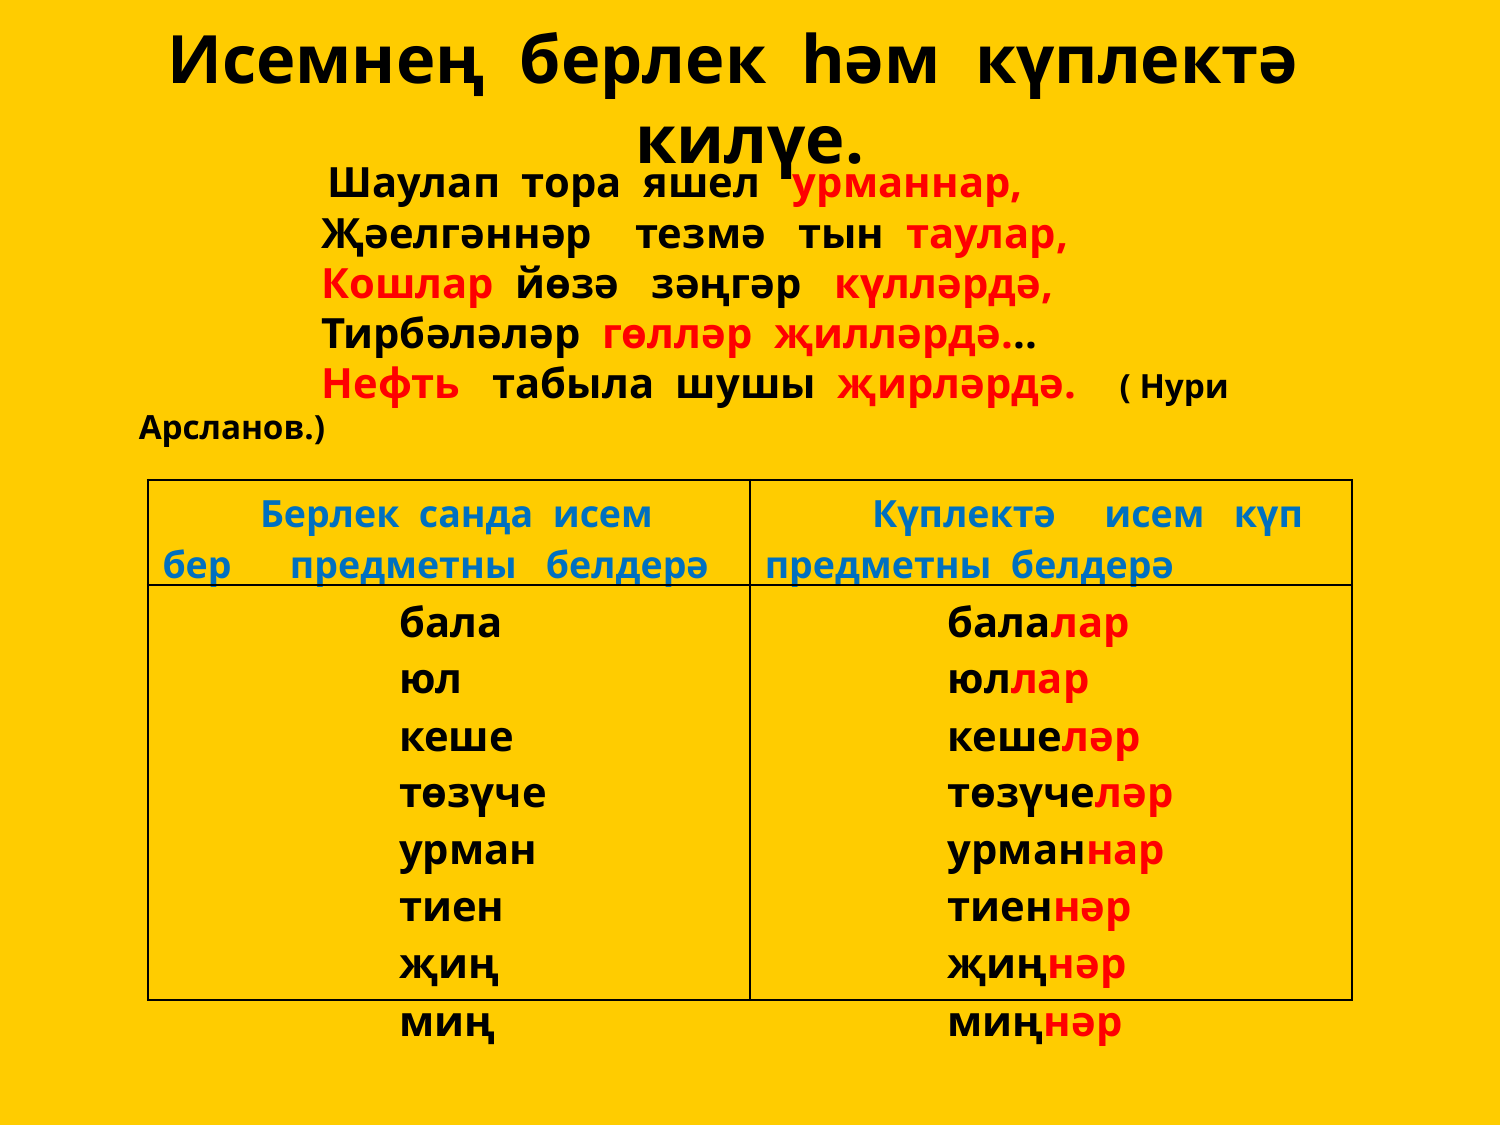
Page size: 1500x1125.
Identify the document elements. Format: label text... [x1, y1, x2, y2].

title Исемнең берлек һәм күплектә килүе. [75, 45, 1425, 149]
table_cell балалар юллар кешеләр төзүчеләр урманнар тиеннәр җиңнәр миңнәр [751, 586, 1351, 999]
table_header Берлек санда исем бер предметны белдерә [149, 481, 749, 584]
table_header Күплектә исем күп предметны белдерә [751, 481, 1351, 584]
table_cell бала юл кеше төзүче урман тиен җиң миң [149, 586, 749, 999]
text_box Шаулап тора яшел урманнар, Җәелгәннәр тезмә тын таулар, Кошлар йөзә зәңгәр күлләрдә, Тирбәләләр гөлләр җилләрдә... Нефть табыла шушы җирләрдә. ( Нури Арсланов.) [123, 148, 1370, 494]
